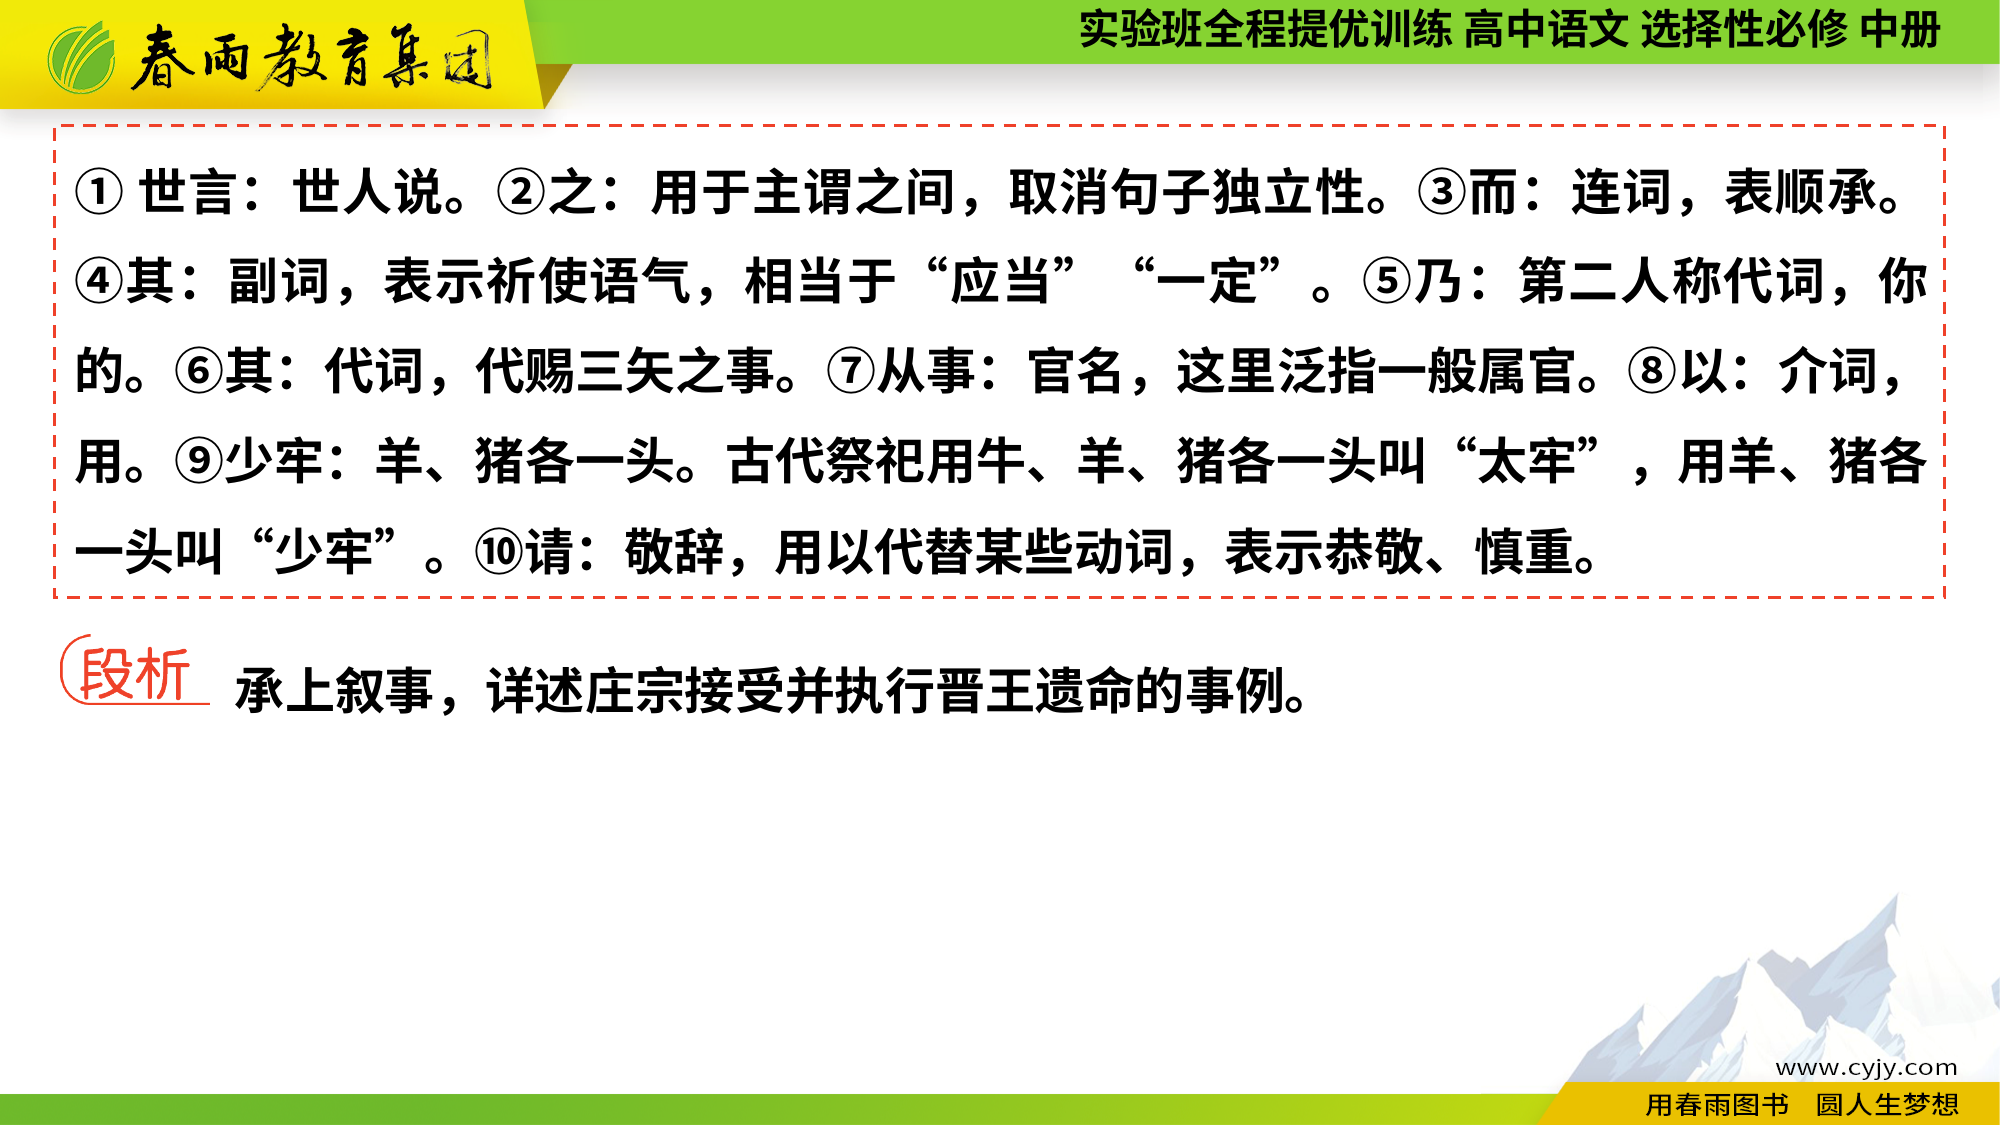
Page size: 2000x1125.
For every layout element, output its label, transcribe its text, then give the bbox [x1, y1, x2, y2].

text_box 承上叙事，详述庄宗接受并执行晋王遗命的事例。 [220, 621, 1370, 727]
picture [0, 0, 2000, 1125]
text_box [54, 125, 1945, 598]
